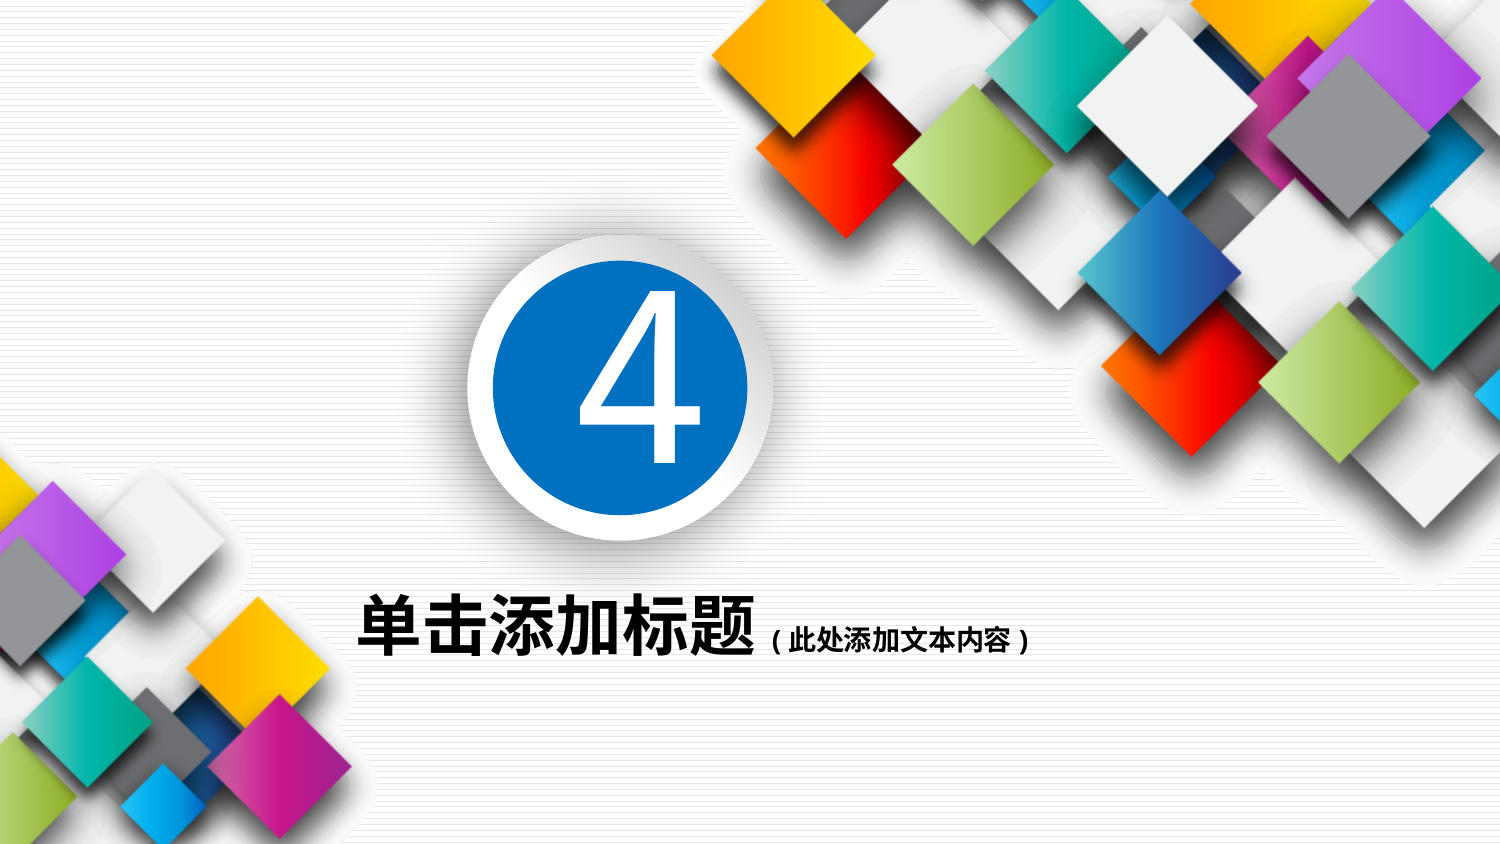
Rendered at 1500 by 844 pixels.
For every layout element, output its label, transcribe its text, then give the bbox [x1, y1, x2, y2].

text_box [467, 217, 679, 541]
text_box 单击添加标题(此处添加文本内容) [410, 576, 1044, 671]
picture [679, 0, 1500, 586]
picture [0, 421, 410, 844]
